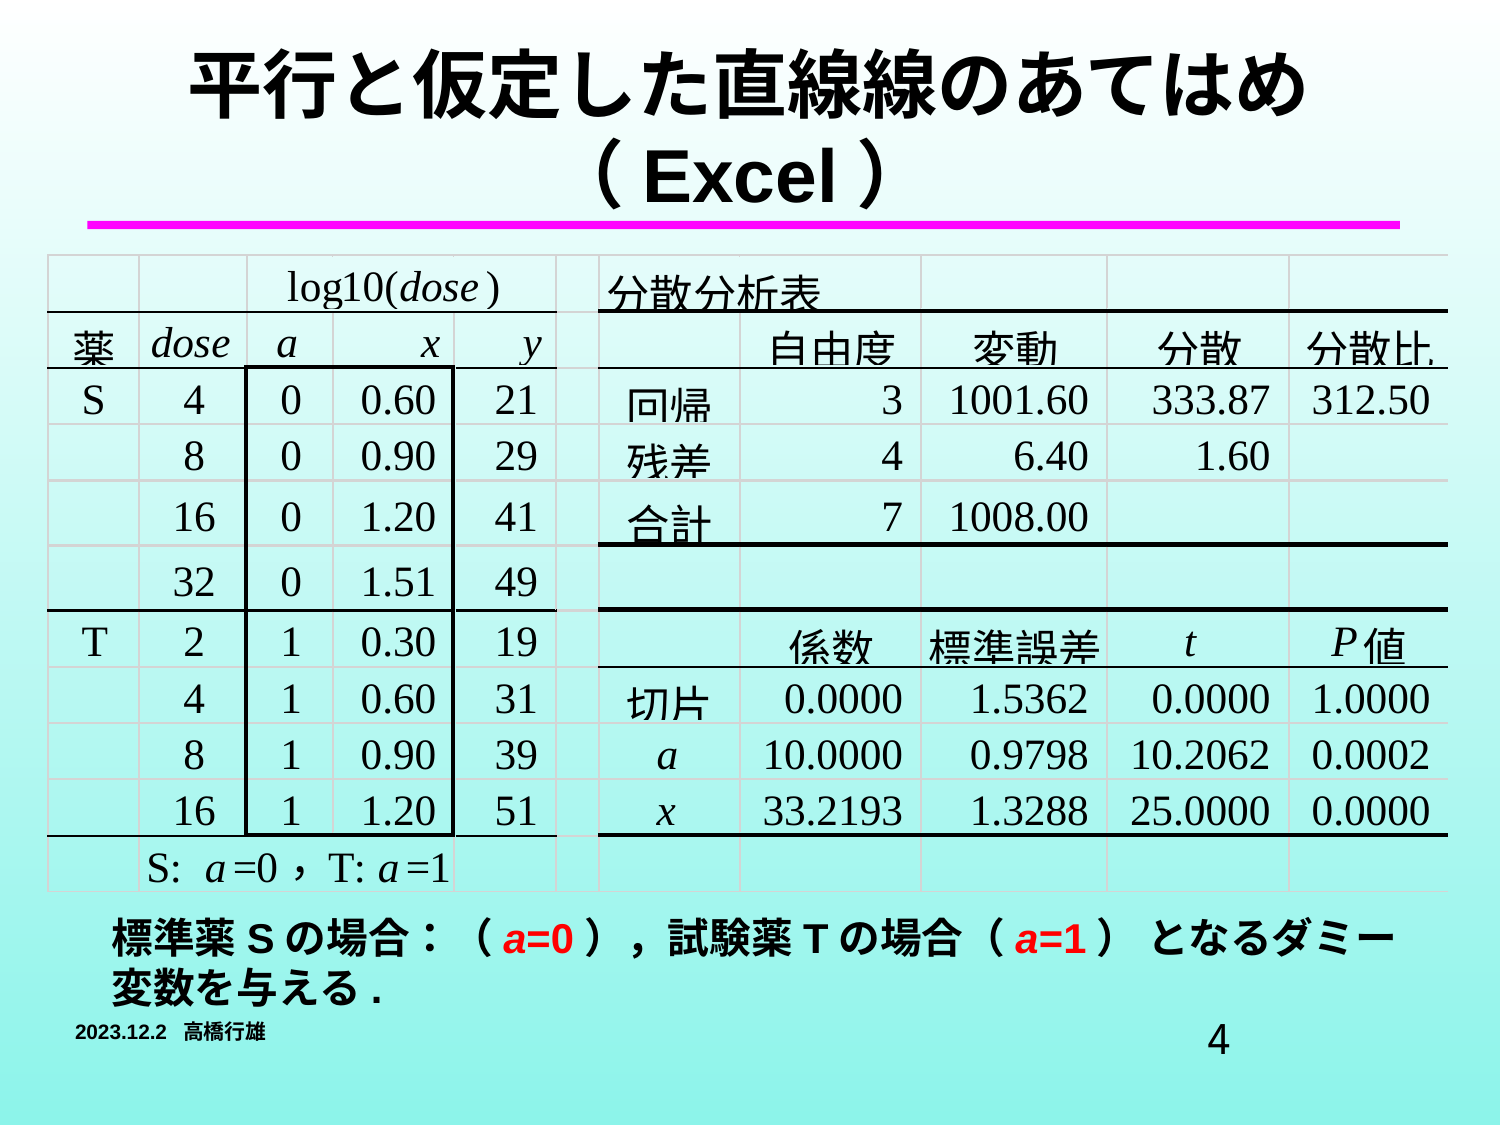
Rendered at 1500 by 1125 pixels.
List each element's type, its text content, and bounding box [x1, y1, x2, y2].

title 平行と仮定した直線線のあてはめ（Excel） [47, 43, 1451, 225]
list 標準薬Sの場合：（a=0），試験薬Tの場合（a=1） となるダミー変数を与える. [0, 905, 1450, 984]
picture [46, 254, 1451, 894]
